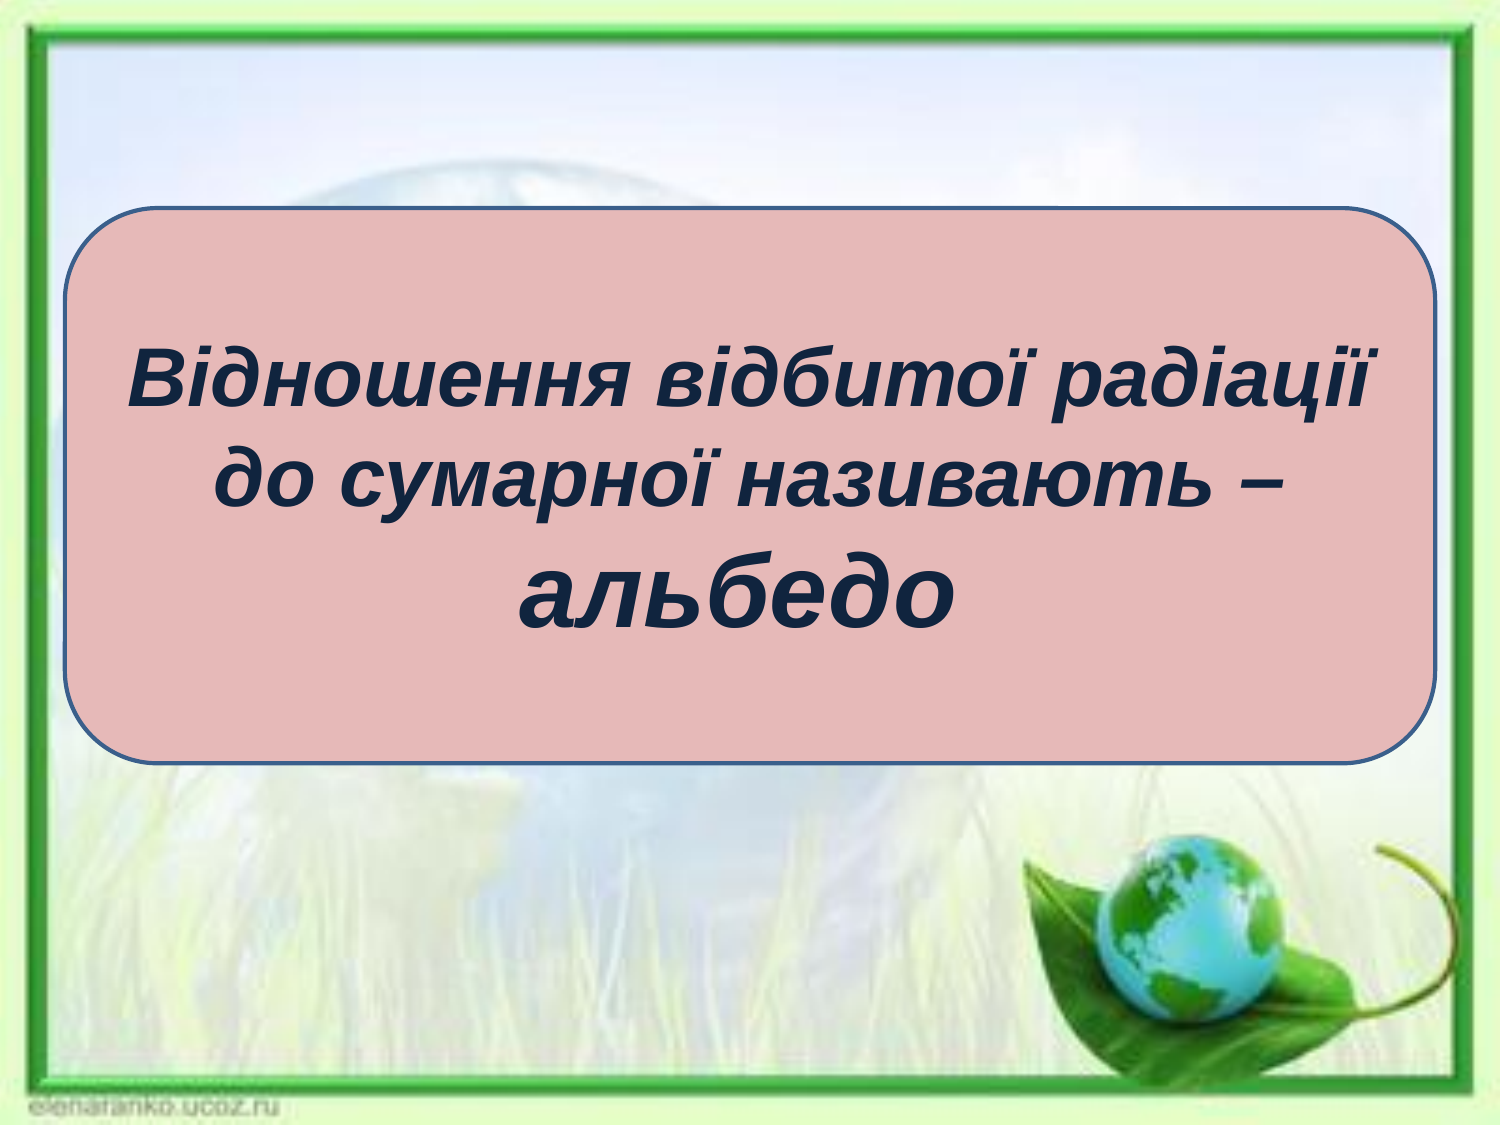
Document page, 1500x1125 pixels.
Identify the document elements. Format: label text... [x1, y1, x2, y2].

picture [0, 0, 1500, 1125]
text_box Відношення відбитої радіації до сумарної називають – альбедо [62, 205, 1438, 766]
